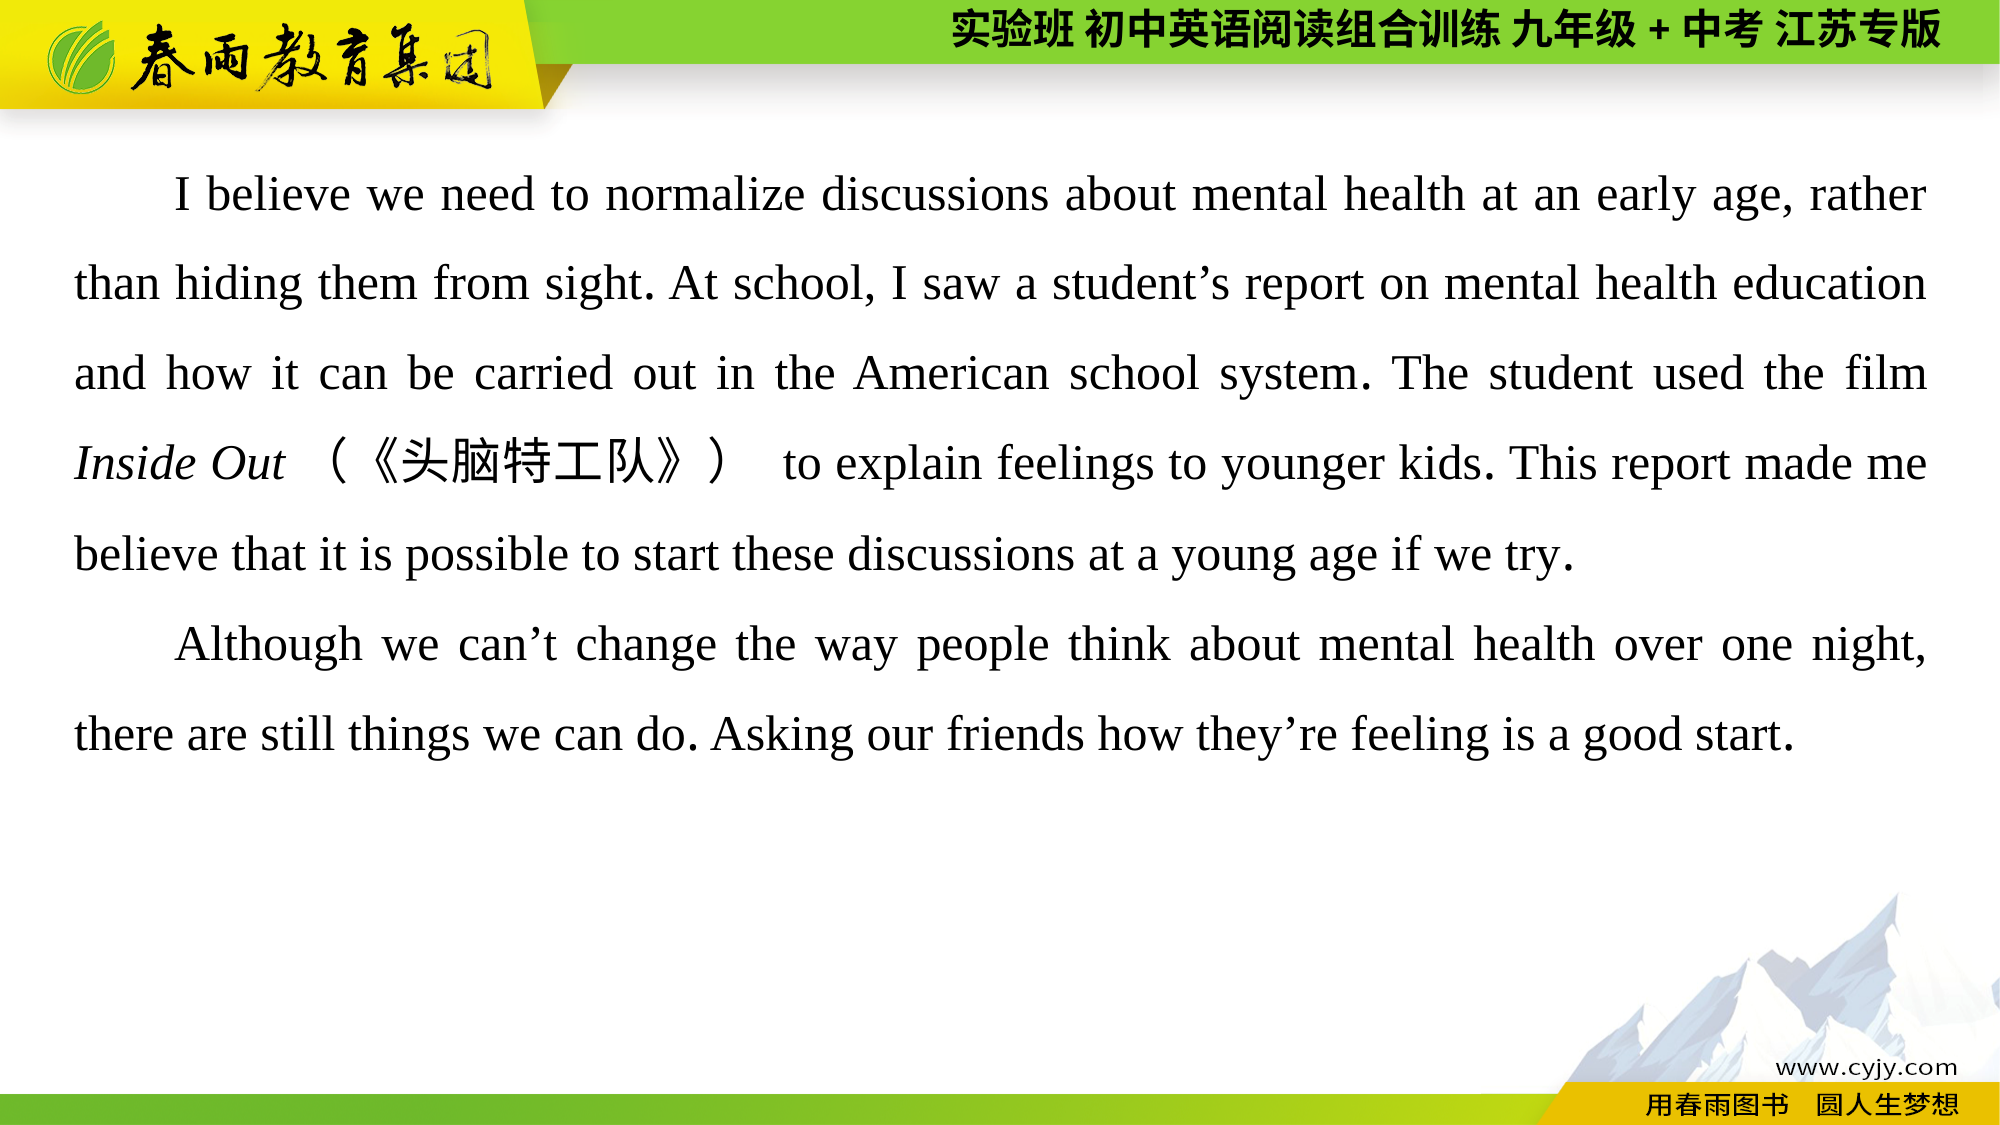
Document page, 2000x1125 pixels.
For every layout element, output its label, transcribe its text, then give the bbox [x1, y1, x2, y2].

picture [0, 0, 2000, 1125]
list I believe we need to normalize discussions about mental health at an early age, rather than hiding them from sight. At school, I saw a student’s report on mental health education and how it can be carried out in the American school system. The student used the film Inside Out（《头脑特工队》） to explain feelings to younger kids. This report made me believe that it is possible to start these discussions at a young age if we try. Although we can’t change the way people think about mental health over one night, there are still things we can do. Asking our friends how they’re feeling is a good start. [59, 122, 1944, 763]
